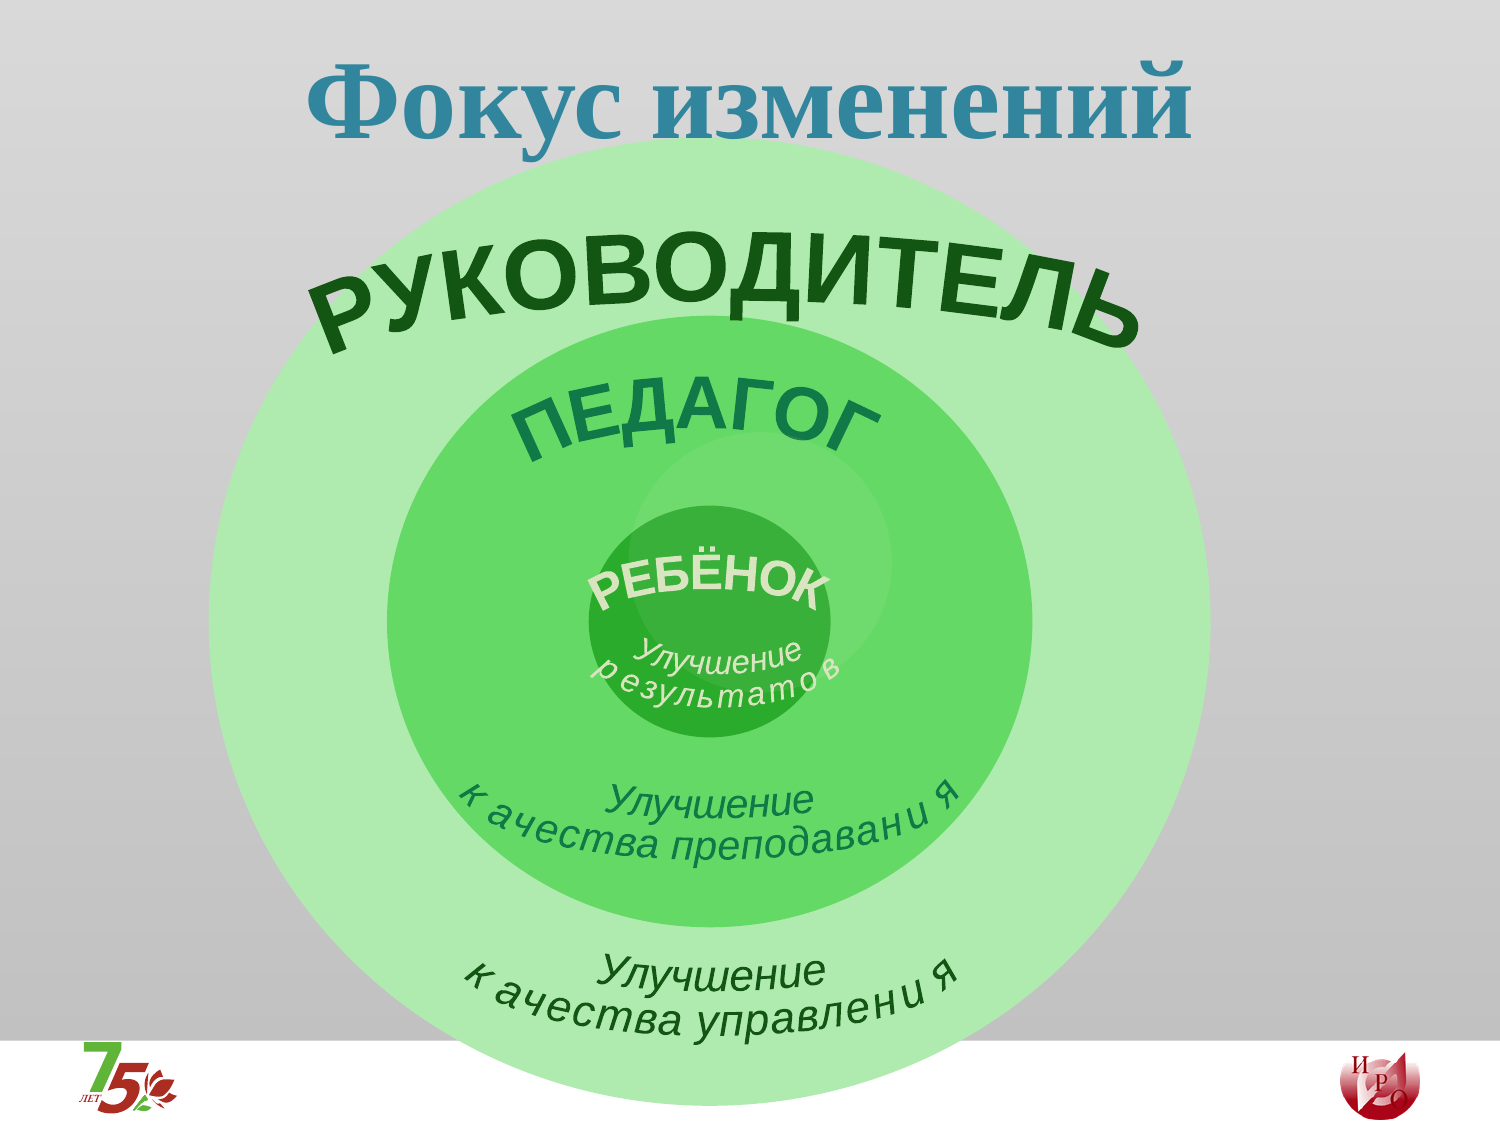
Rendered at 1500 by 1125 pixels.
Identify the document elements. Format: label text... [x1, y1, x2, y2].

picture [1340, 1040, 1420, 1120]
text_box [208, 136, 1211, 1107]
text_box Фокус изменений [0, 0, 1500, 188]
text_box [374, 87, 1138, 135]
